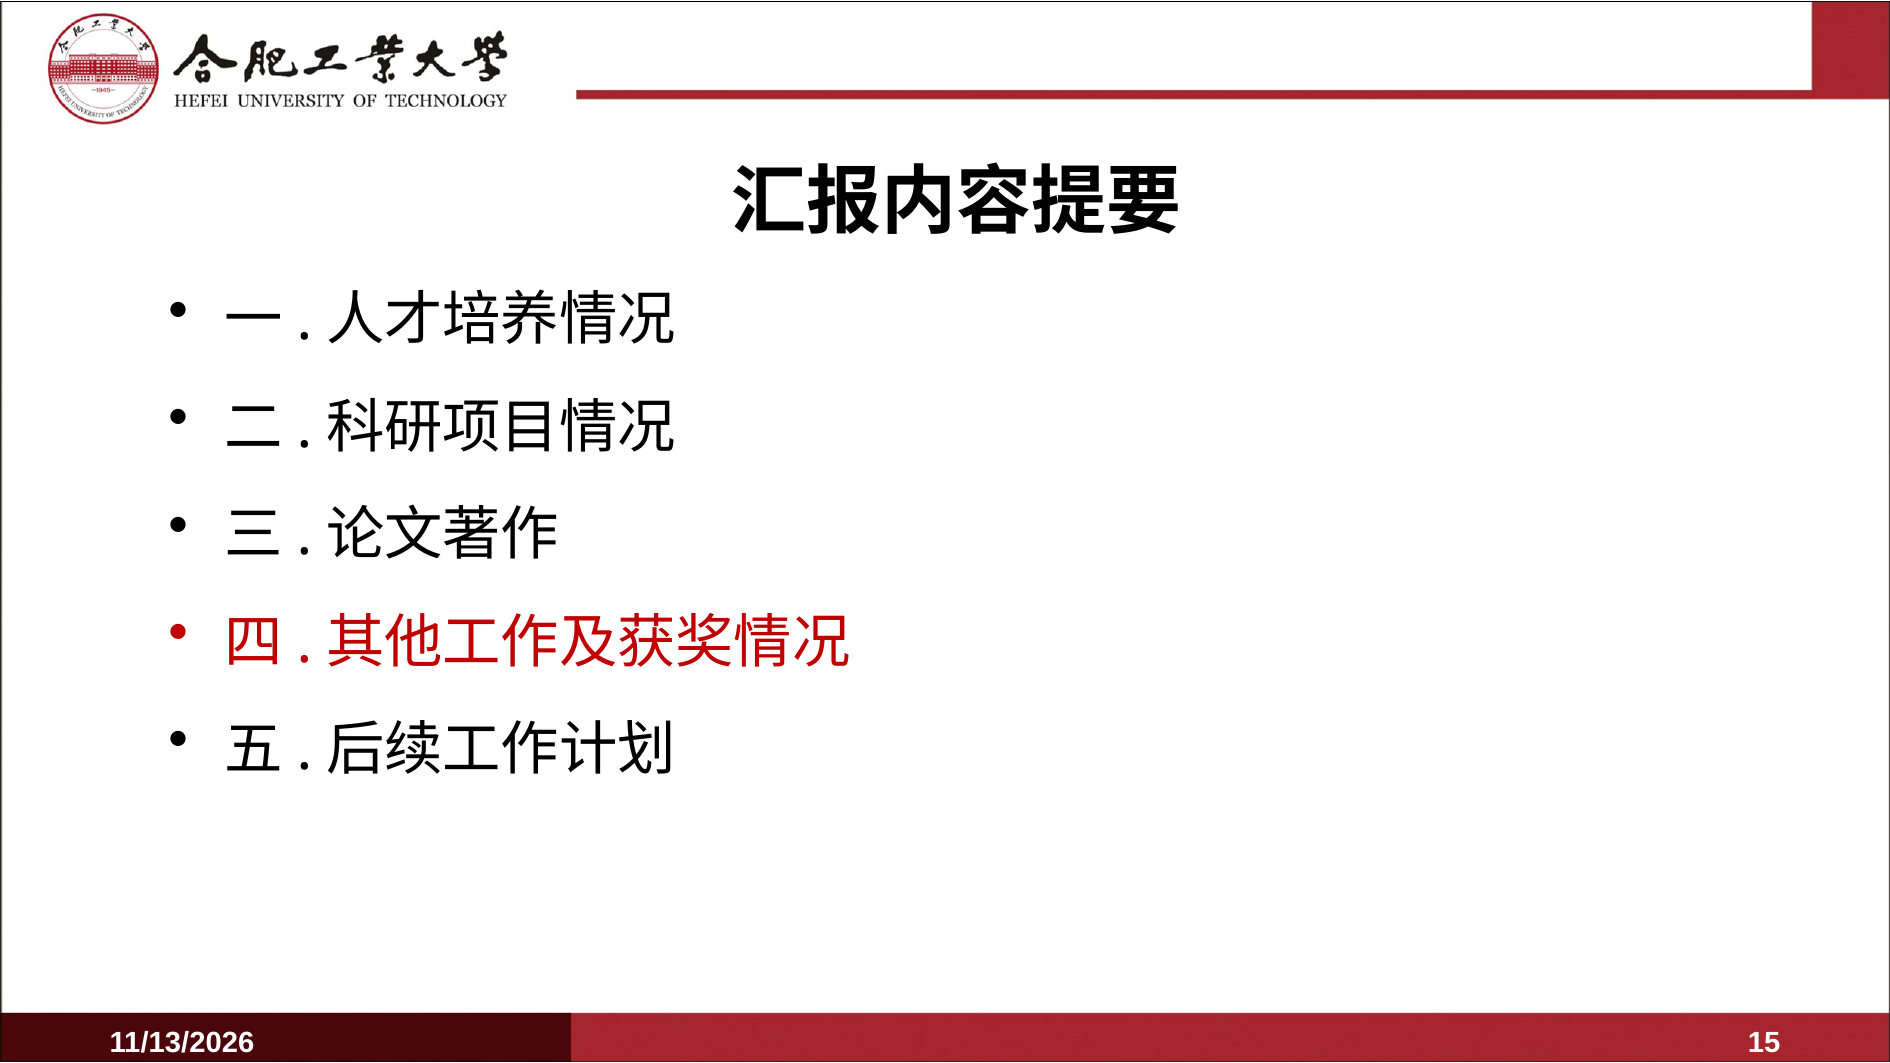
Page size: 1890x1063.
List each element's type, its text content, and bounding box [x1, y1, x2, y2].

picture [0, 1, 1890, 1062]
list 一.人才培养情况 二.科研项目情况 三.论文著作 四.其他工作及获奖情况 五.后续工作计划 [153, 273, 1760, 872]
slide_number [94, 1015, 536, 1063]
slide_number 14 [1354, 1015, 1796, 1063]
text_box 汇报内容提要 [153, 121, 1760, 273]
